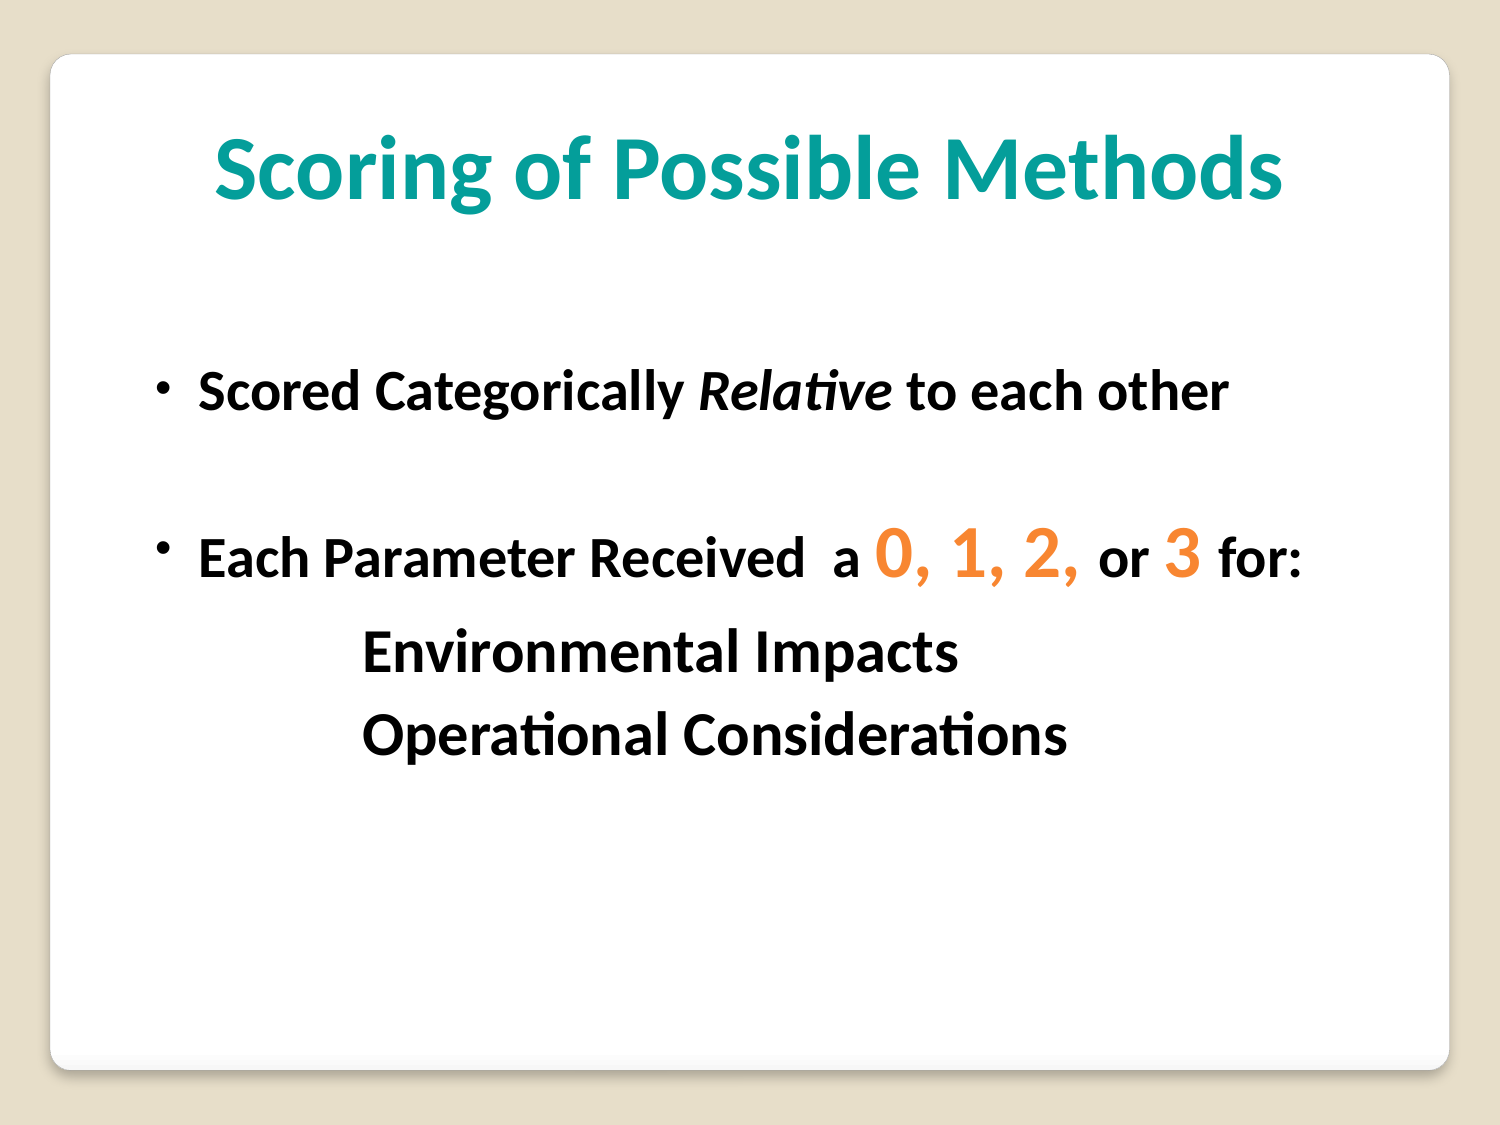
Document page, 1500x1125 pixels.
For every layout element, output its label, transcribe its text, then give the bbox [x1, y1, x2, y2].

title Scoring of Possible Methods [75, 50, 1425, 225]
list Scored Categorically Relative to each other Each Parameter Received a 0, 1, 2, or 3 for: Environmental Impacts Operational Considerations [125, 337, 1500, 925]
